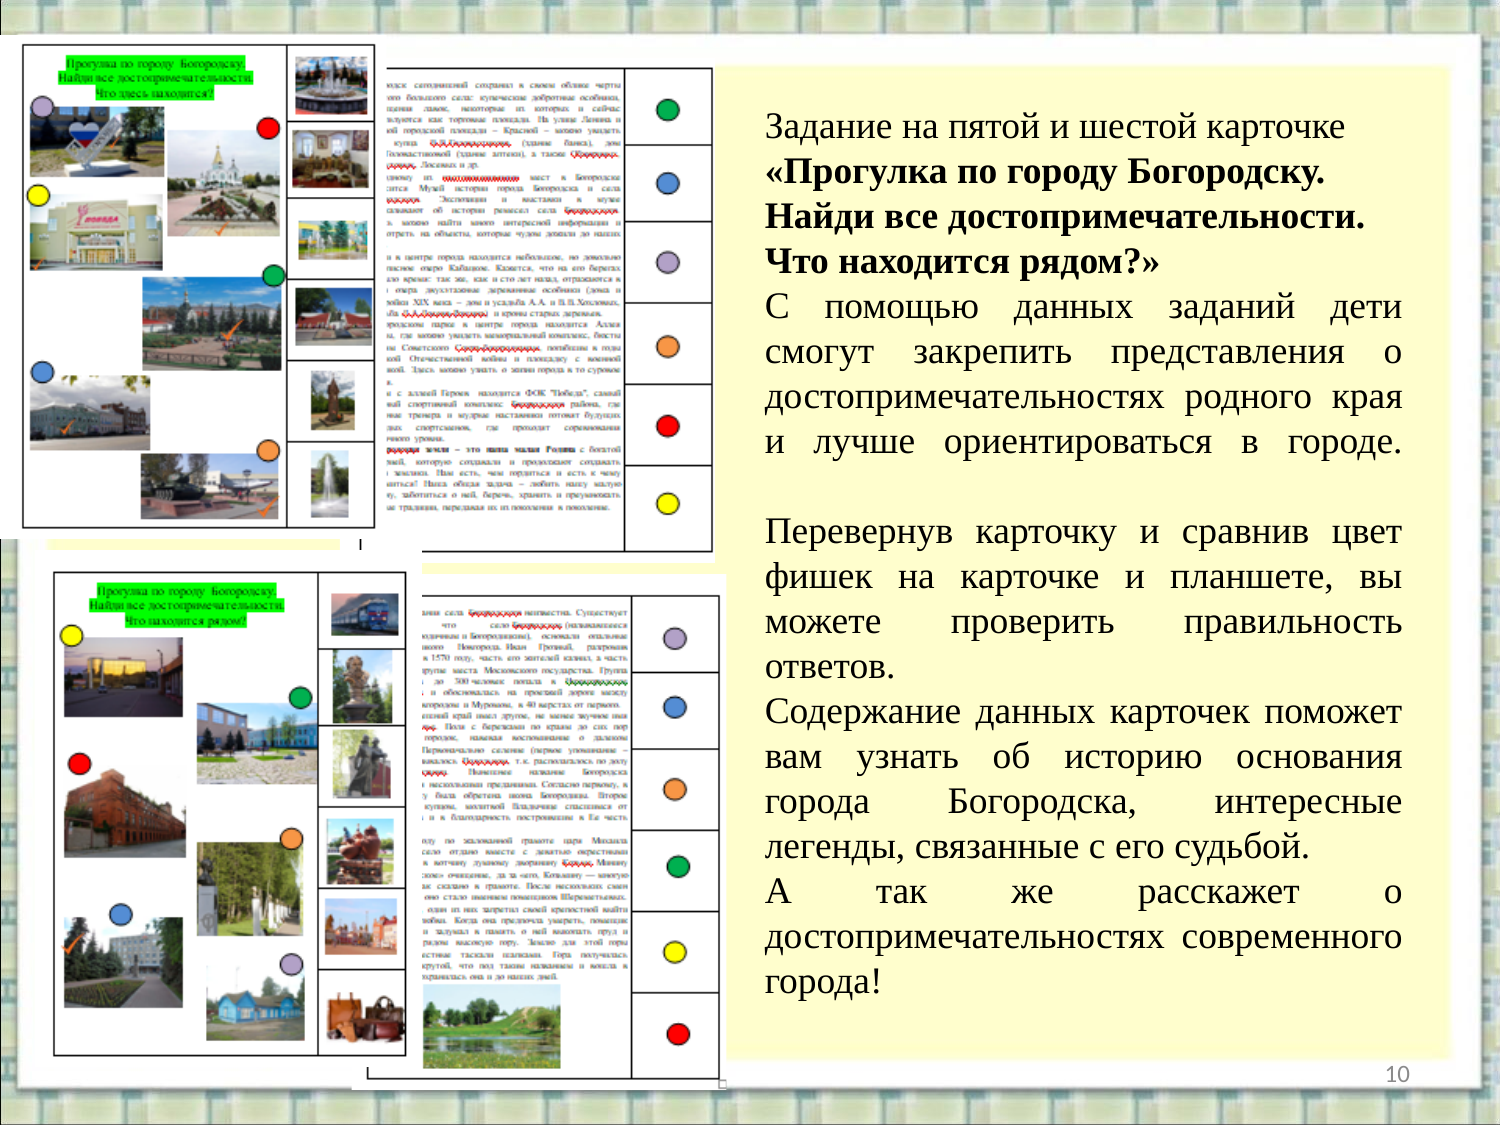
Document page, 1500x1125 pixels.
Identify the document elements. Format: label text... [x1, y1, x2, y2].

picture [0, 0, 1500, 1125]
slide_number 10 [1074, 1042, 1425, 1103]
text_box Задание на пятой и шестой карточке «Прогулка по городу Богородску. Найди все достопримечательности. Что находится рядом?» С помощью данных заданий дети смогут закрепить представления о достопримечательностях родного края и лучше ориентироваться в городе. Перевернув карточку и сравнив цвет фишек на карточке и планшете, вы можете проверить правильность ответов. Содержание данных карточек поможет вам узнать об историю основания города Богородска, интересные легенды, связанные с его судьбой. А так же расскажет о достопримечательностях современного города! [750, 93, 1418, 1054]
